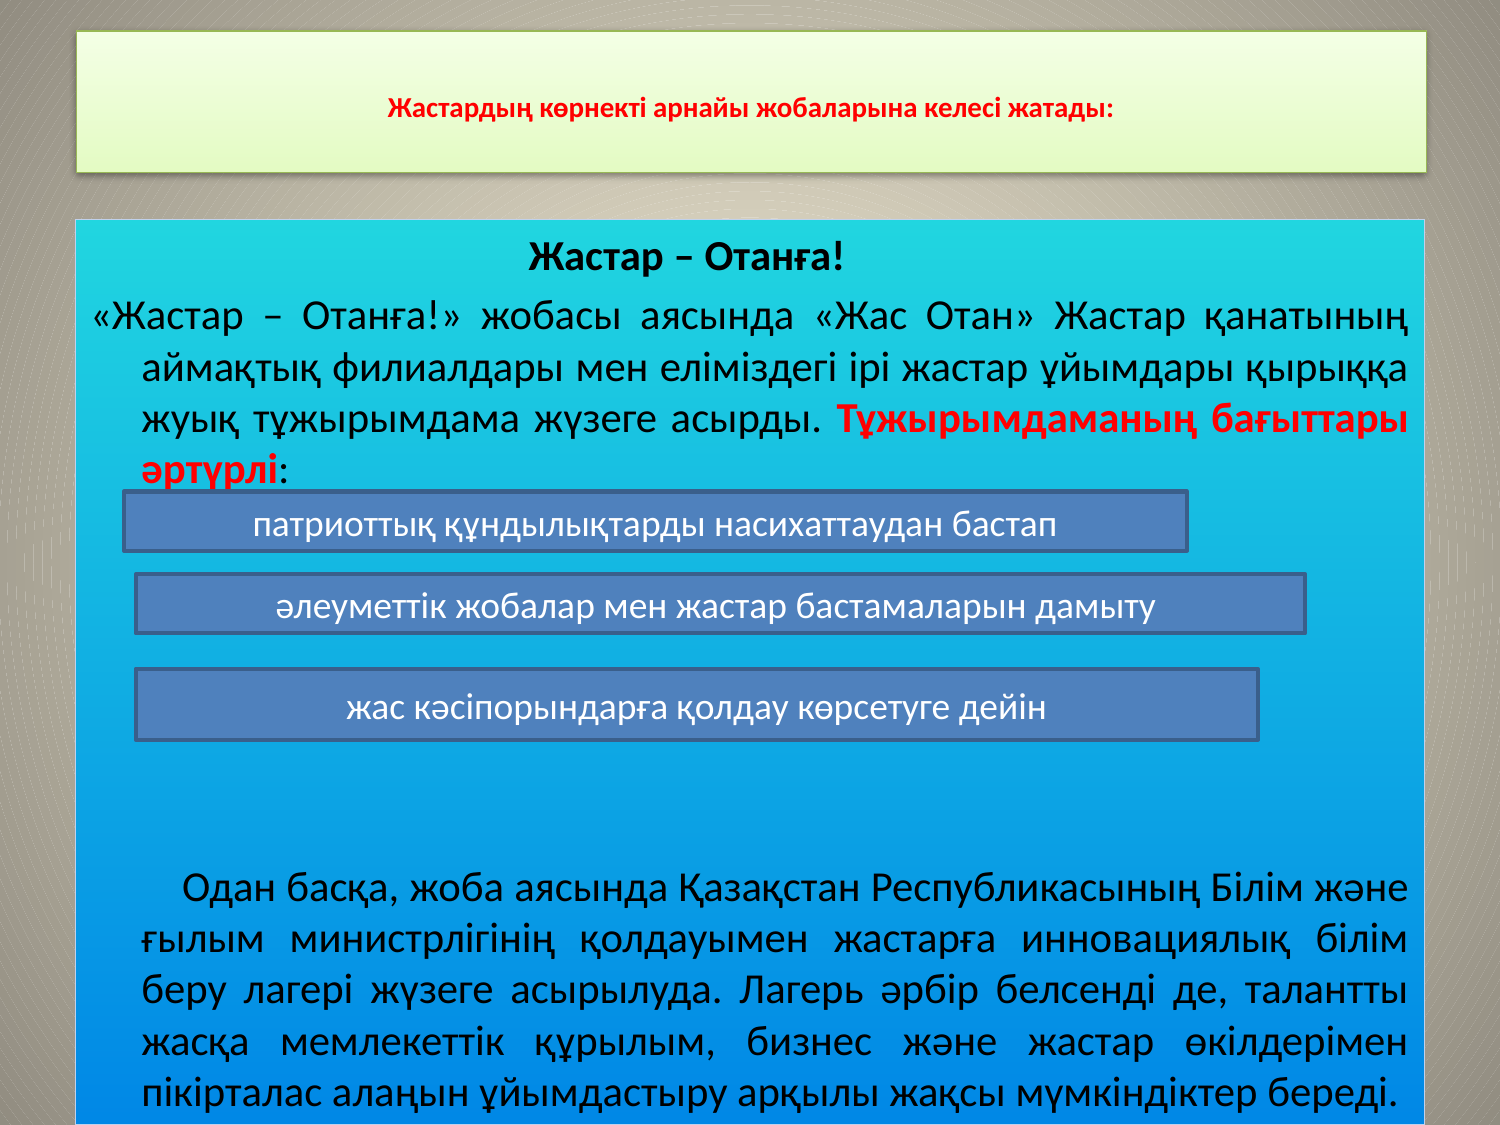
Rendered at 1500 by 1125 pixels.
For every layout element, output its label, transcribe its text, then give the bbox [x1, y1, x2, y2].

text_box жас кәсіпорындарға қолдау көрсетуге дейін [134, 667, 1260, 742]
title Жастардың көрнекті арнайы жобаларына келесі жатады: [76, 30, 1427, 173]
list Жастар – Отанға! «Жастар – Отанға!» жобасы аясында «Жас Отан» Жастар қанатының аймақтық филиалдары мен еліміздегі ірі жастар ұйымдары қырыққа жуық тұжырымдама жүзеге асырды. Тұжырымдаманың бағыттары әртүрлі: Одан басқа, жоба аясында Қазақстан Республикасының Білім және ғылым министрлігінің қолдауымен жастарға инновациялық білім беру лагері жүзеге асырылуда. Лагерь әрбір белсенді де, талантты жасқа мемлекеттік құрылым, бизнес және жастар өкілдерімен пікірталас алаңын ұйымдастыру арқылы жақсы мүмкіндіктер береді. [75, 219, 1425, 1125]
text_box әлеуметтік жобалар мен жастар бастамаларын дамыту [134, 572, 1307, 635]
text_box патриоттық құндылықтарды насихаттаудан бастап [122, 489, 1189, 553]
